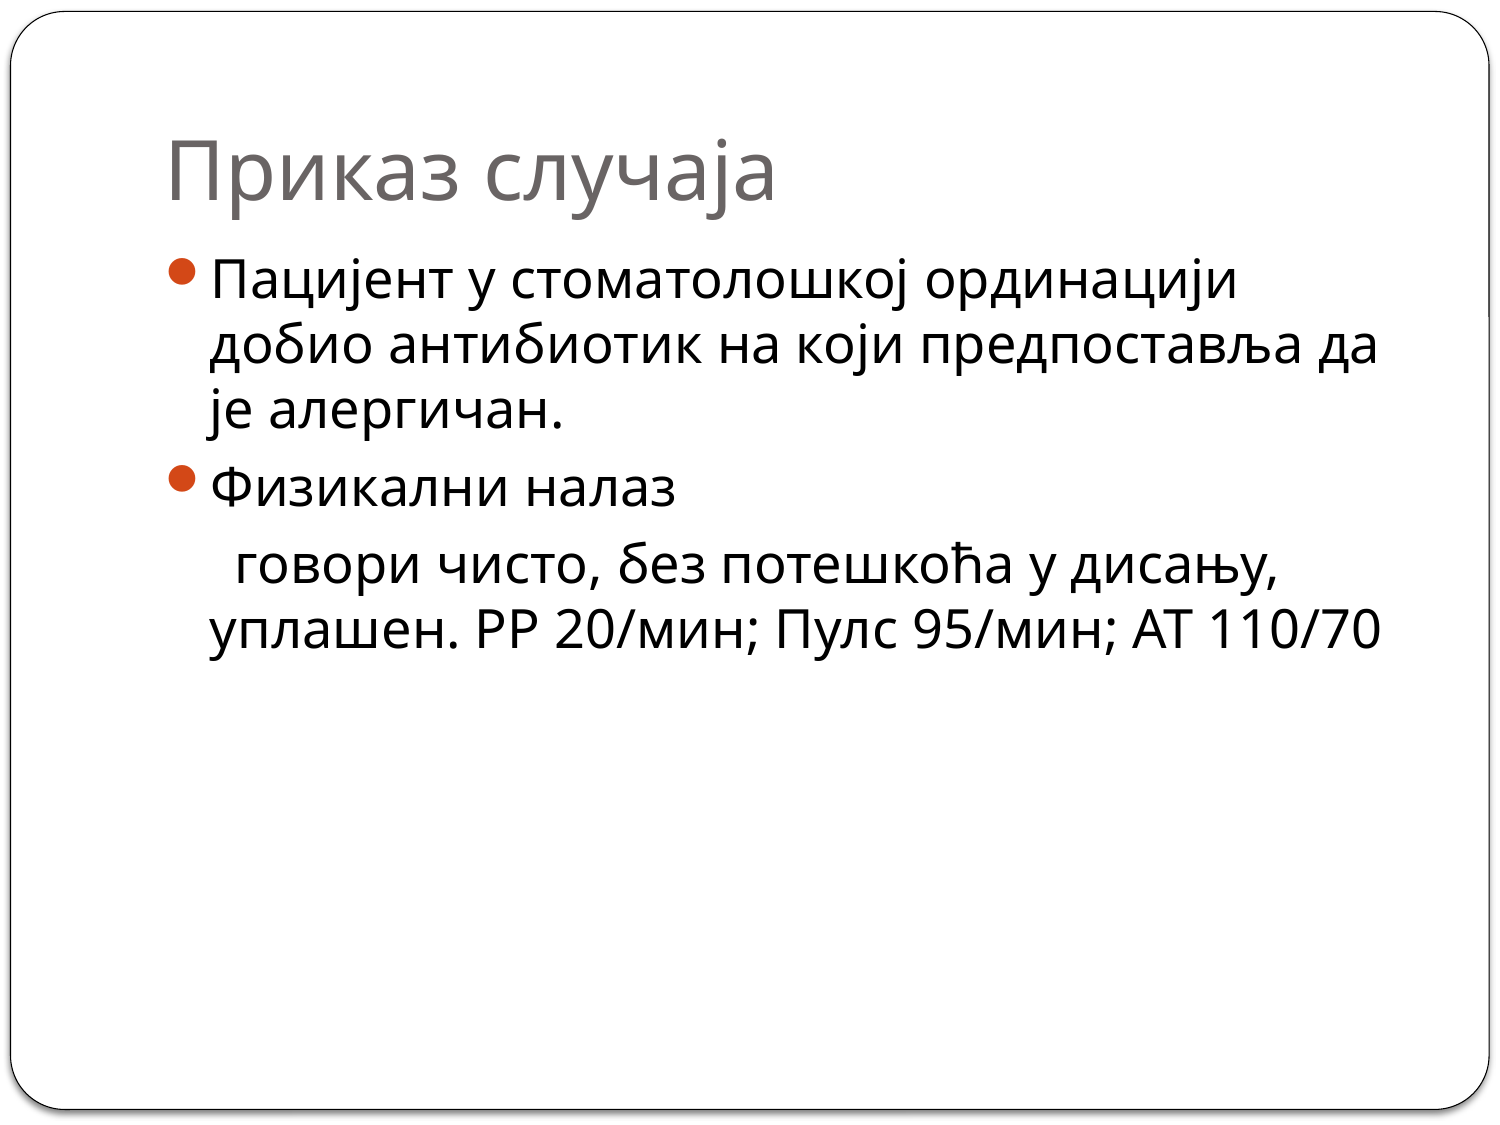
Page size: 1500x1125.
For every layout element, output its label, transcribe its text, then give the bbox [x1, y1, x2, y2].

title Приказ случаја [150, 45, 1425, 233]
list Пацијент у стоматолошкој ординацији добио антибиотик на који предпоставља да је алергичан. Физикални налаз говори чисто, без потешкоћа у дисању, уплашен. РР 20/мин; Пулс 95/мин; АТ 110/70 [150, 237, 1425, 988]
